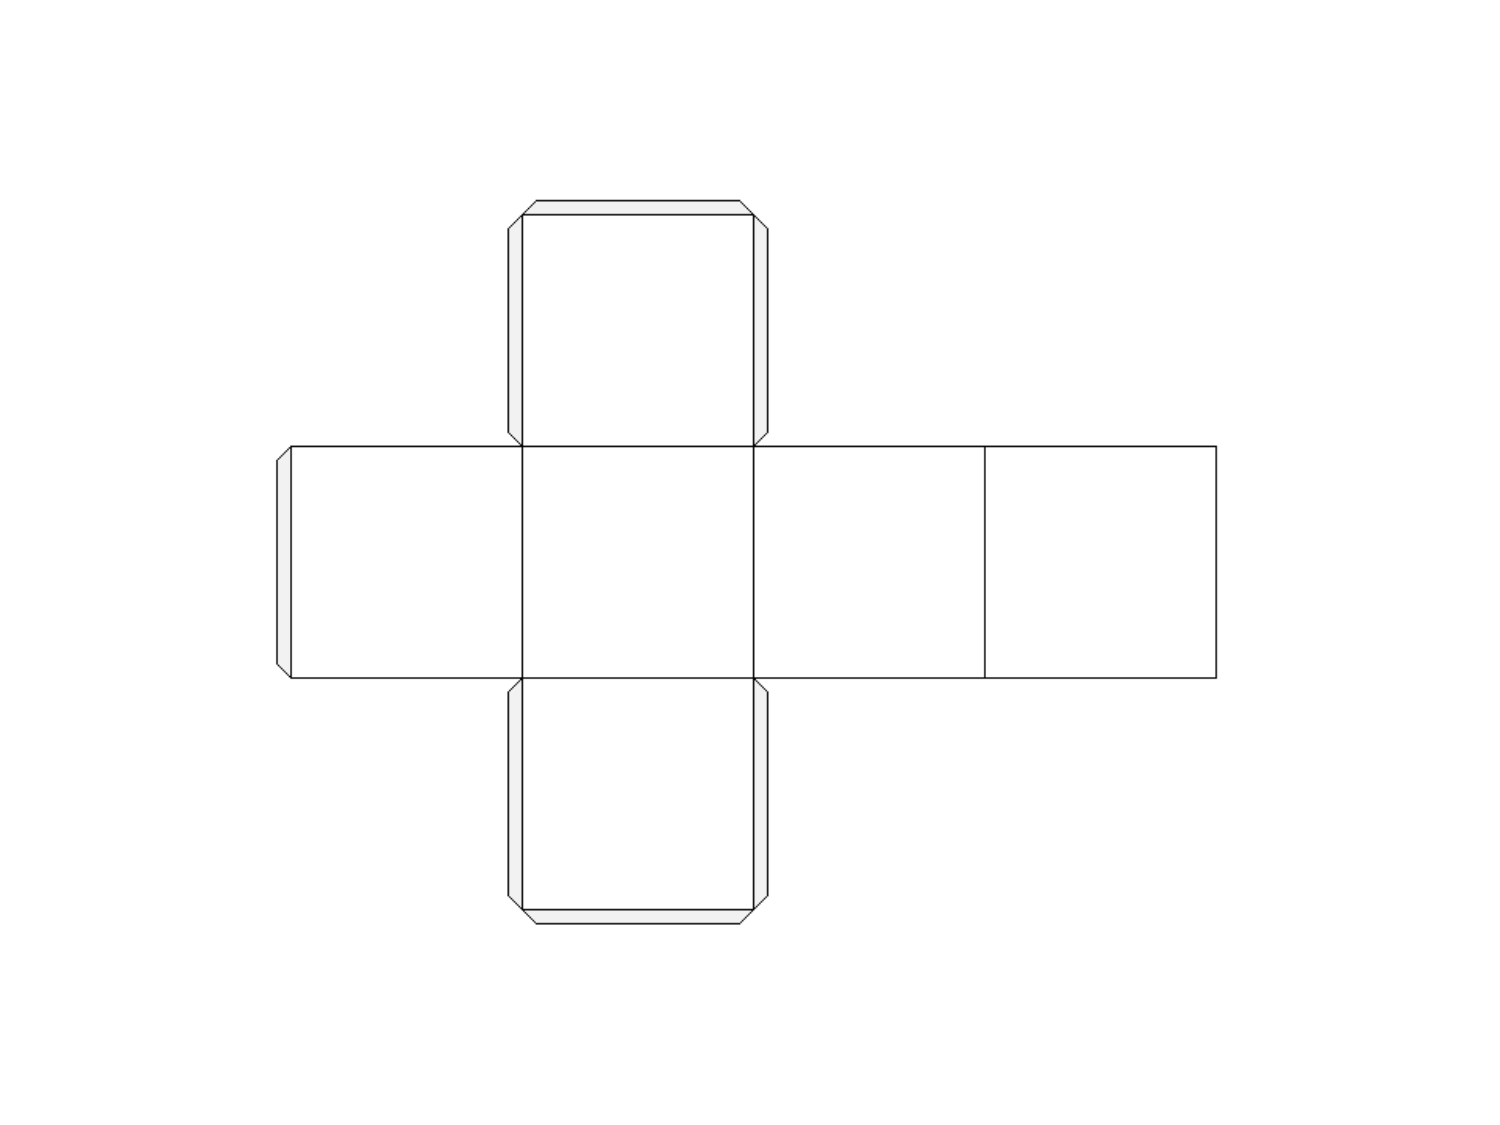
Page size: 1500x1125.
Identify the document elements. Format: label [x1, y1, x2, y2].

picture [238, 172, 1262, 953]
